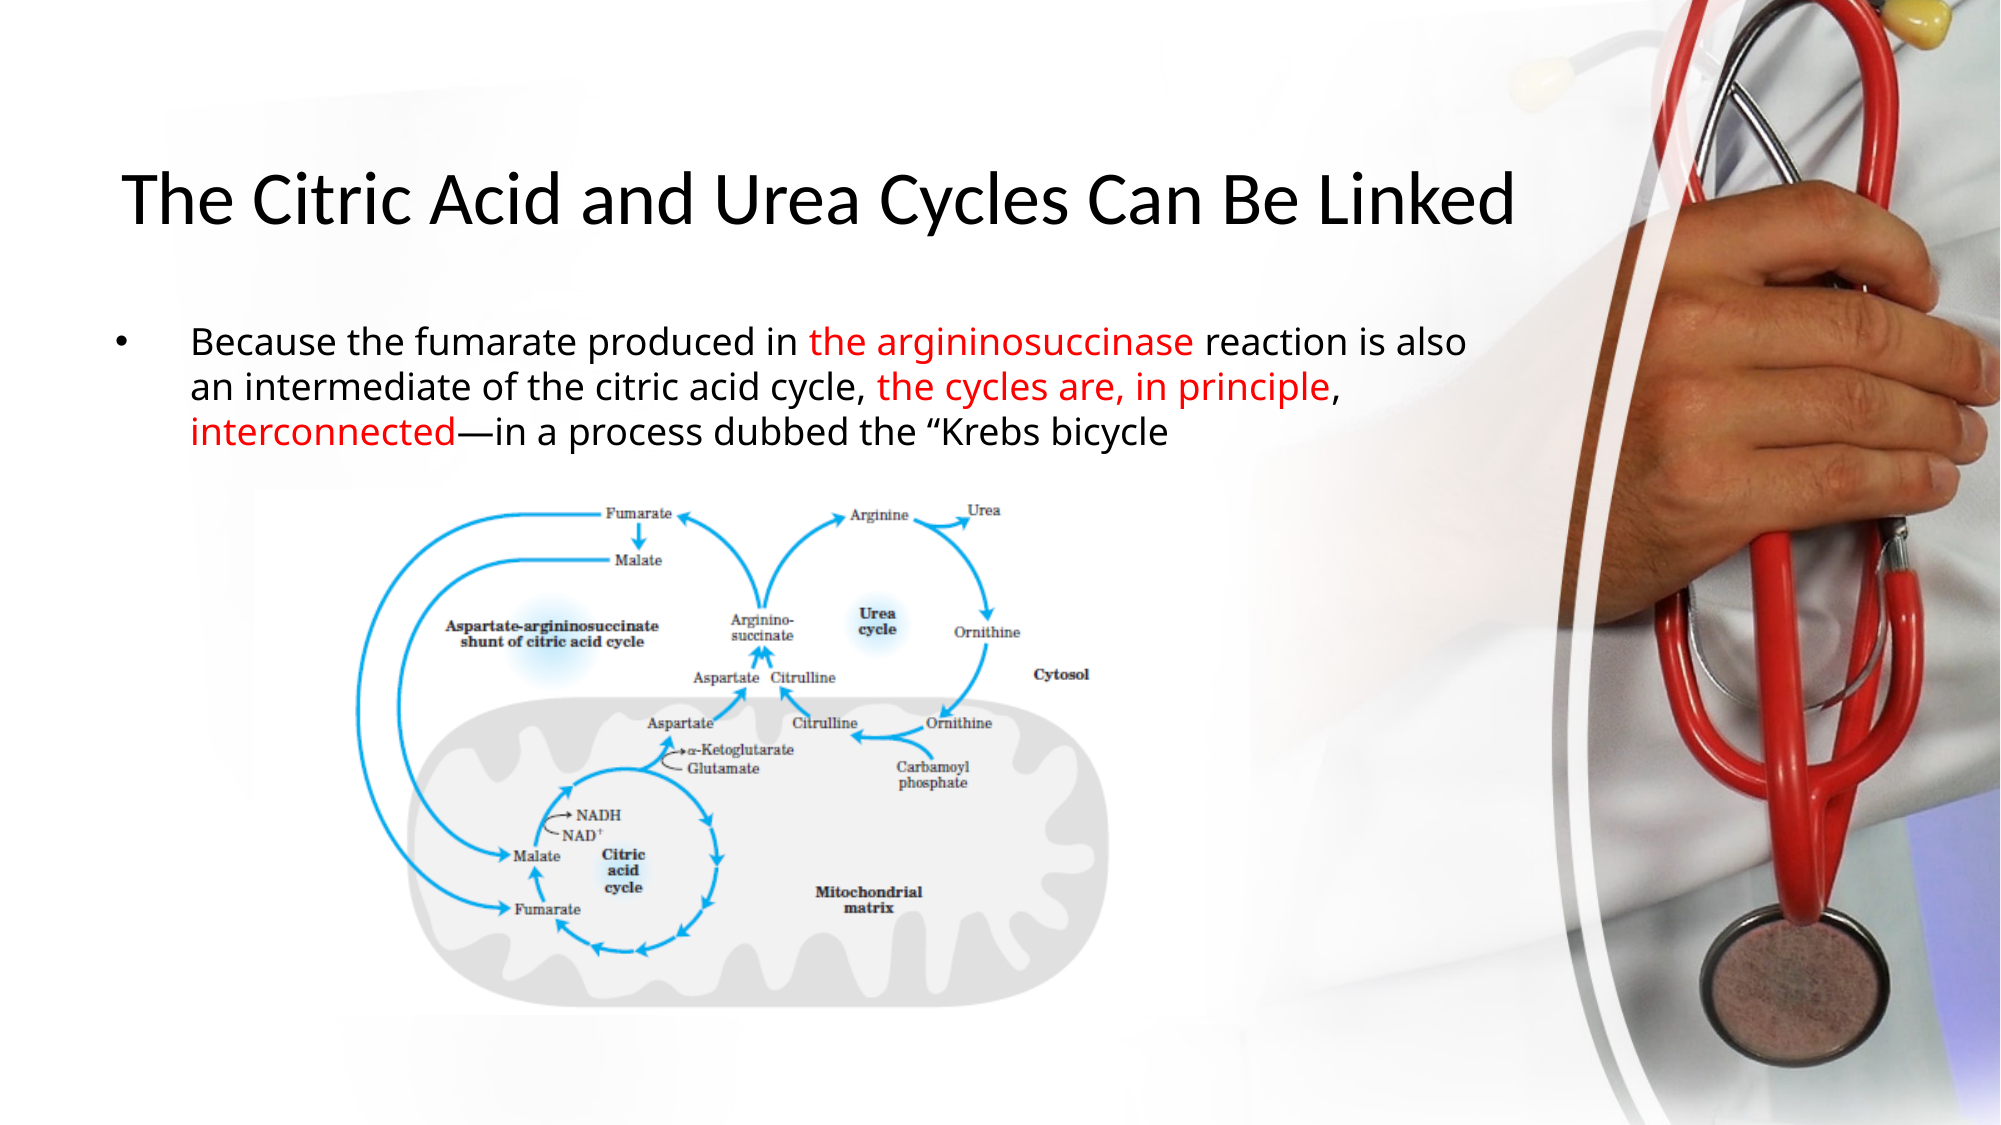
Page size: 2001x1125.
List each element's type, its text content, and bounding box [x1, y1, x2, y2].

picture [0, 0, 2001, 1125]
title The Citric Acid and Urea Cycles Can Be Linked [99, 110, 1540, 278]
list Because the fumarate produced in the argininosuccinase reaction is also an intermediate of the citric acid cycle, the cycles are, in principle, interconnected—in a process dubbed the “Krebs bicycle [100, 310, 1537, 1043]
